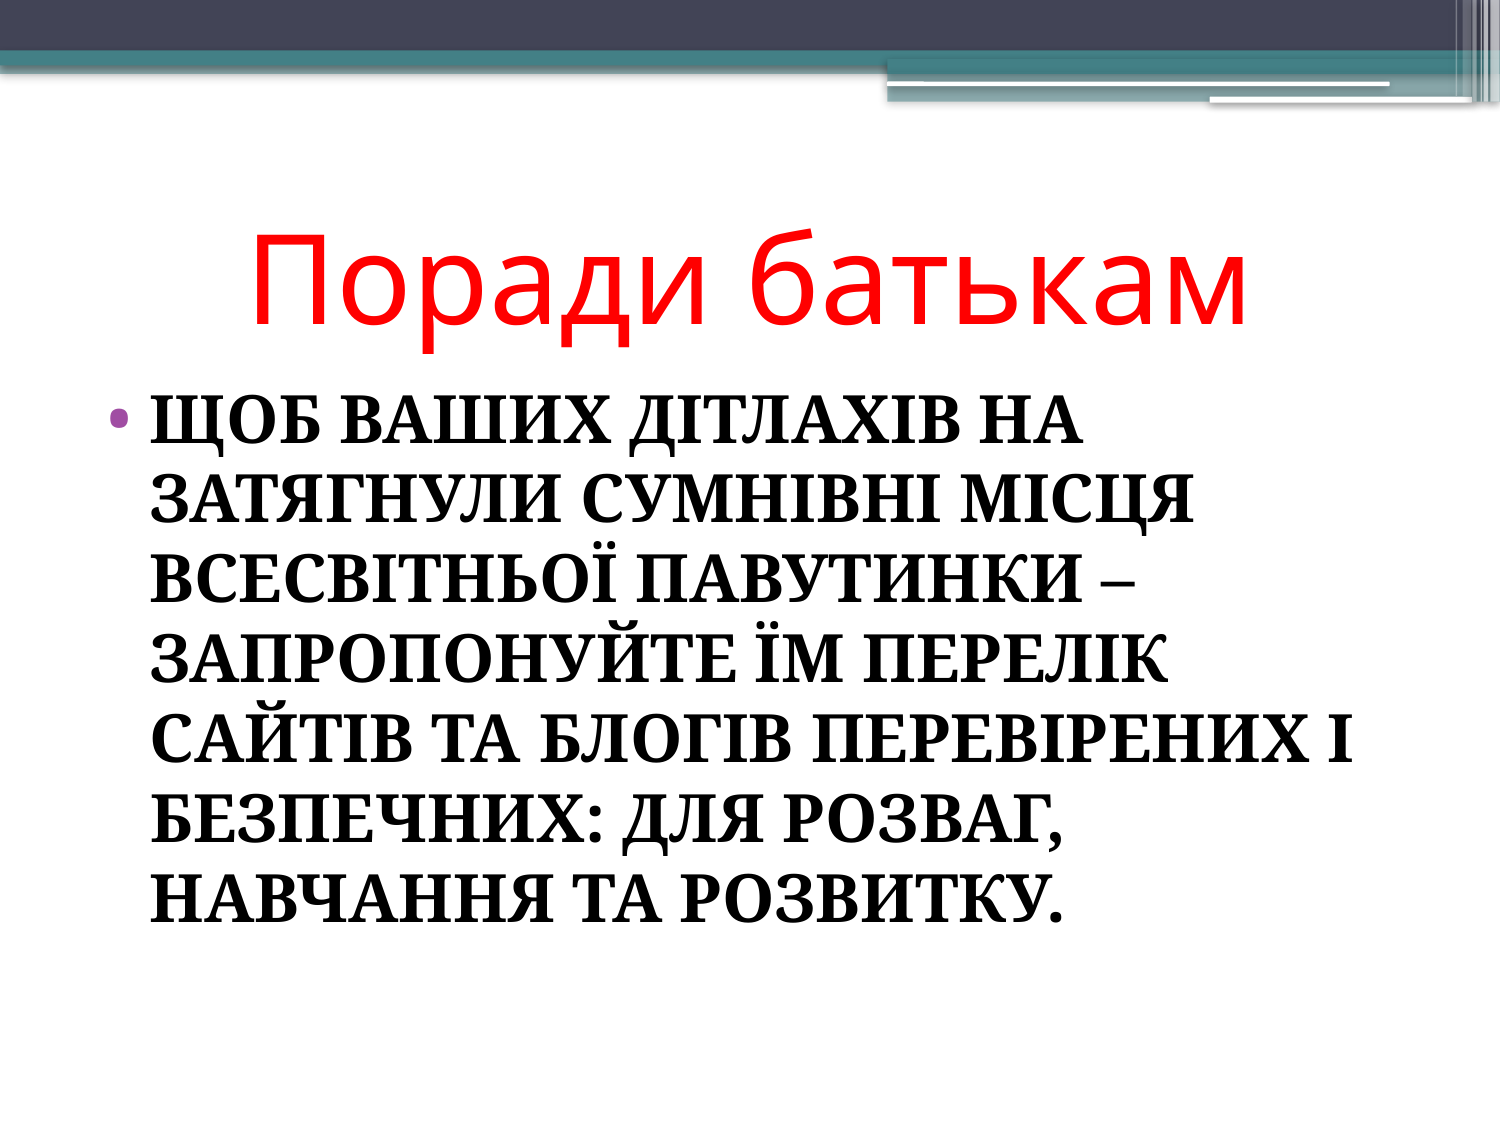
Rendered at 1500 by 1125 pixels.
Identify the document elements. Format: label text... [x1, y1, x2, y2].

list ЩОБ ВАШИХ ДІТЛАХІВ НА ЗАТЯГНУЛИ СУМНІВНІ МІСЦЯ ВСЕСВІТНЬОЇ ПАВУТИНКИ – ЗАПРОПОНУЙТЕ ЇМ ПЕРЕЛІК САЙТІВ ТА БЛОГІВ ПЕРЕВІРЕНИХ І БЕЗПЕЧНИХ: ДЛЯ РОЗВАГ, НАВЧАННЯ ТА РОЗВИТКУ. [75, 368, 1425, 1079]
title Поради батькам [75, 187, 1425, 363]
